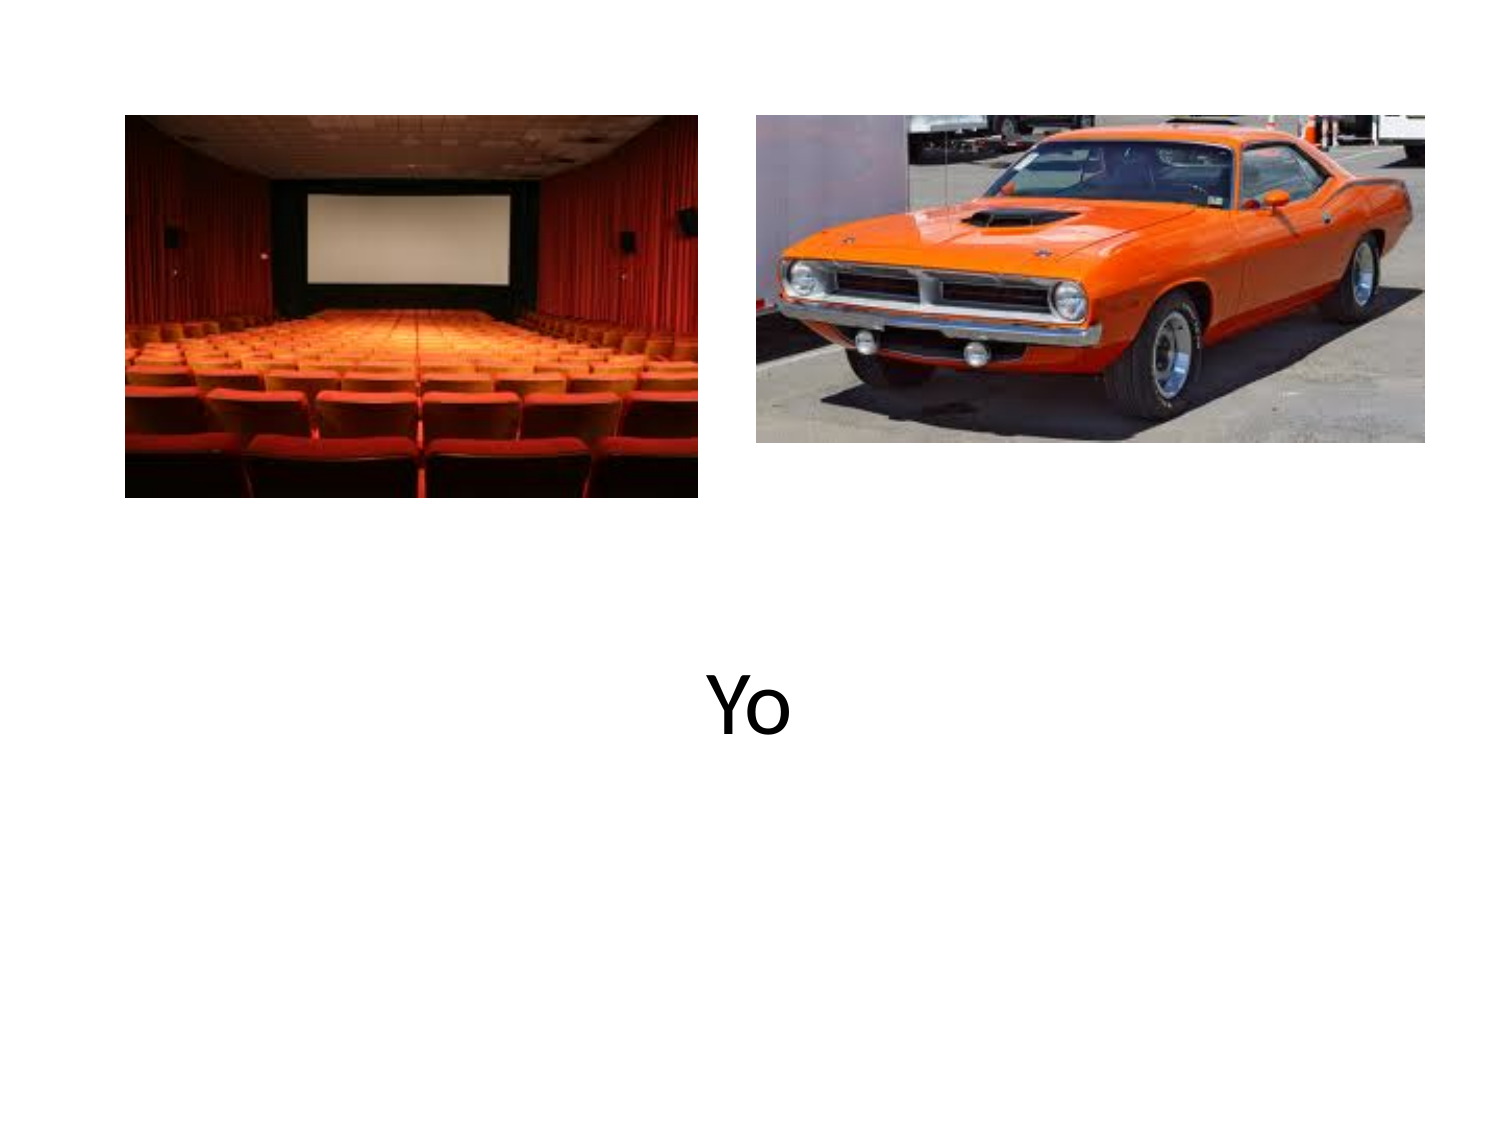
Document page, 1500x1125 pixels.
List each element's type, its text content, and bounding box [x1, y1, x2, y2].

picture [124, 115, 699, 498]
title Yo [75, 45, 1425, 1022]
picture [755, 115, 1426, 444]
